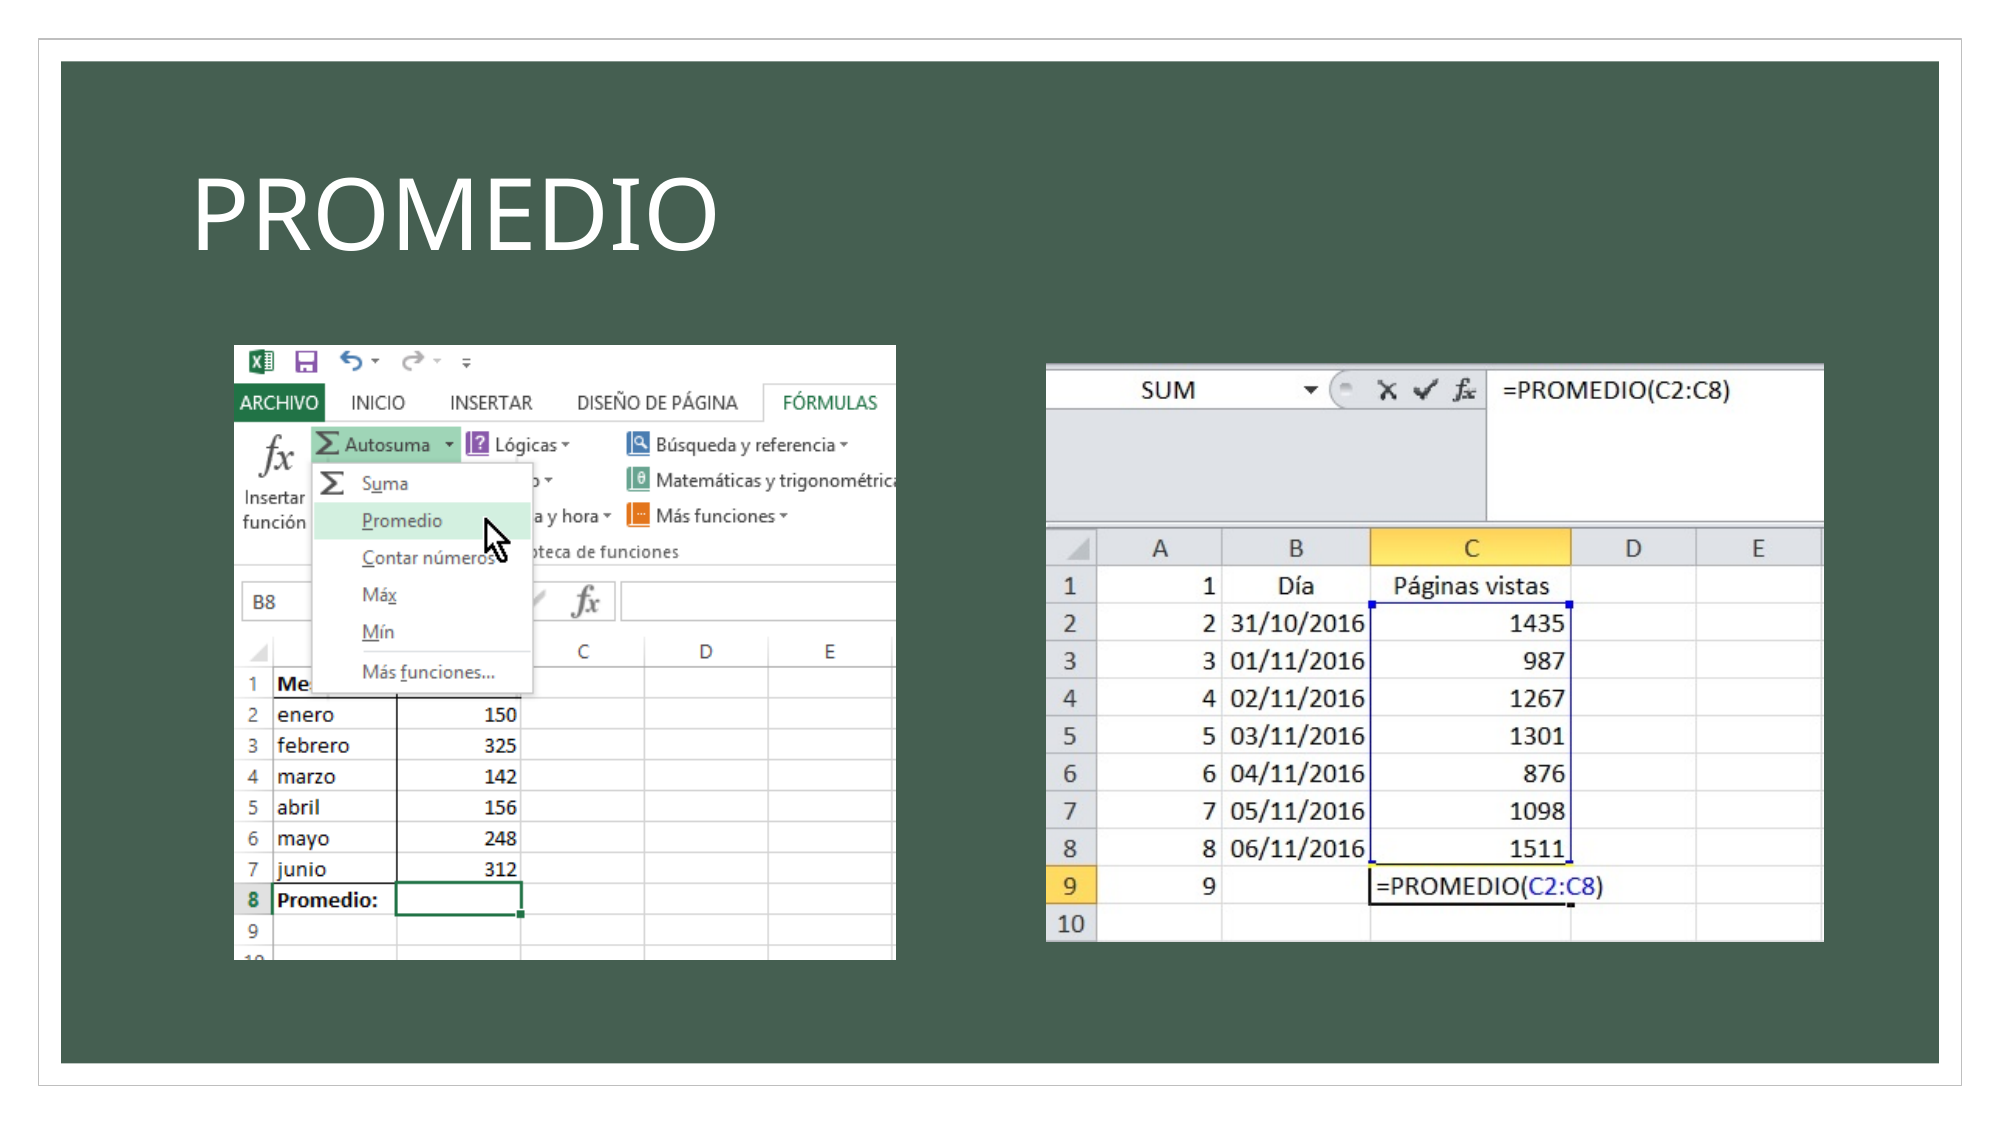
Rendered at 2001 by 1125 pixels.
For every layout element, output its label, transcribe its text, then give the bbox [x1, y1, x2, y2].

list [1046, 363, 1824, 942]
title PROMEDIO [174, 105, 1825, 331]
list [234, 345, 896, 960]
